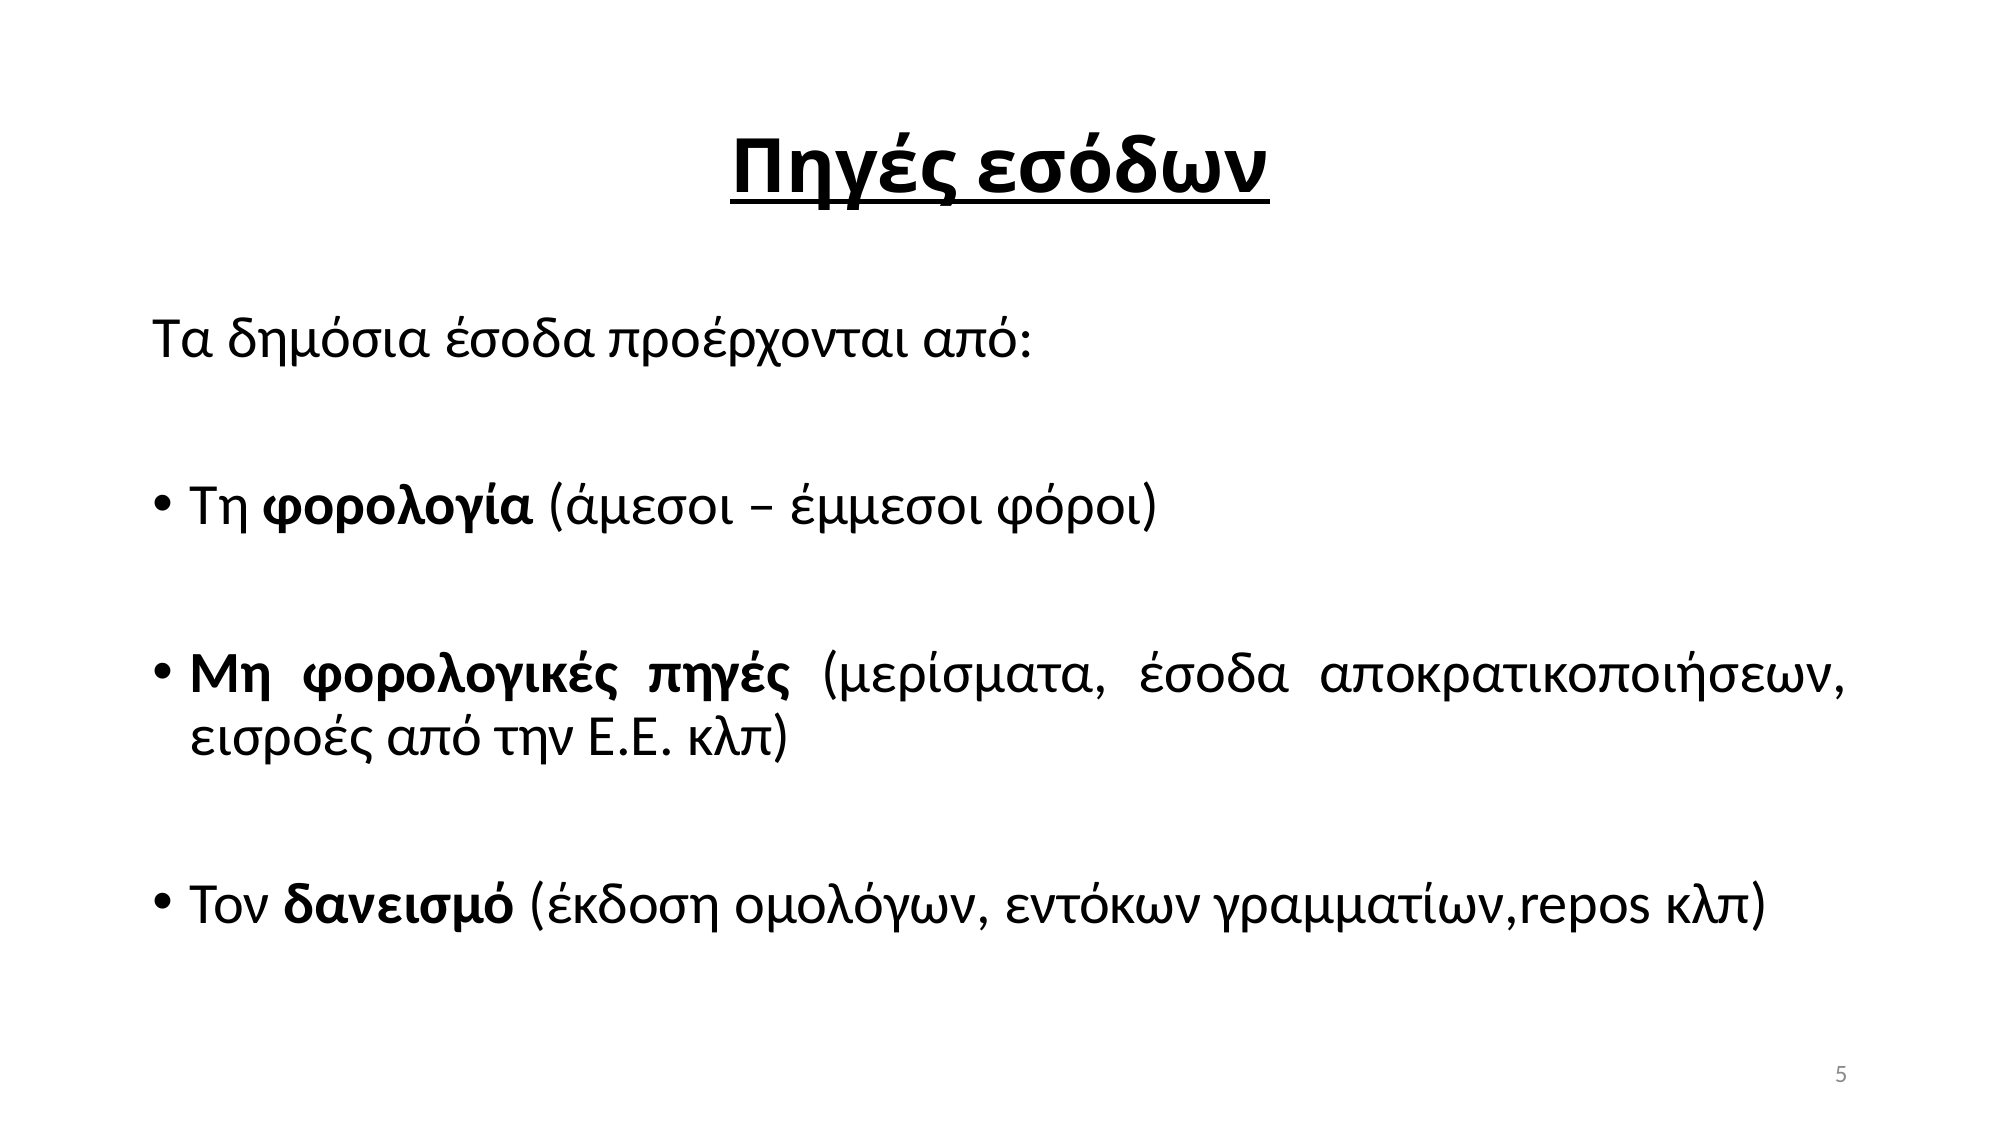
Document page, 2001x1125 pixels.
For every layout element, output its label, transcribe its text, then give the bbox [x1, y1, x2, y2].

list Τα δημόσια έσοδα προέρχονται από: Τη φορολογία (άμεσοι – έμμεσοι φόροι) Μη φορολογικές πηγές (μερίσματα, έσοδα αποκρατικοποιήσεων, εισροές από την Ε.Ε. κλπ) Τον δανεισμό (έκδοση ομολόγων, εντόκων γραμματίων,repos κλπ) [137, 299, 1863, 1014]
title Πηγές εσόδων [137, 59, 1863, 278]
slide_number 5 [1412, 1042, 1863, 1103]
